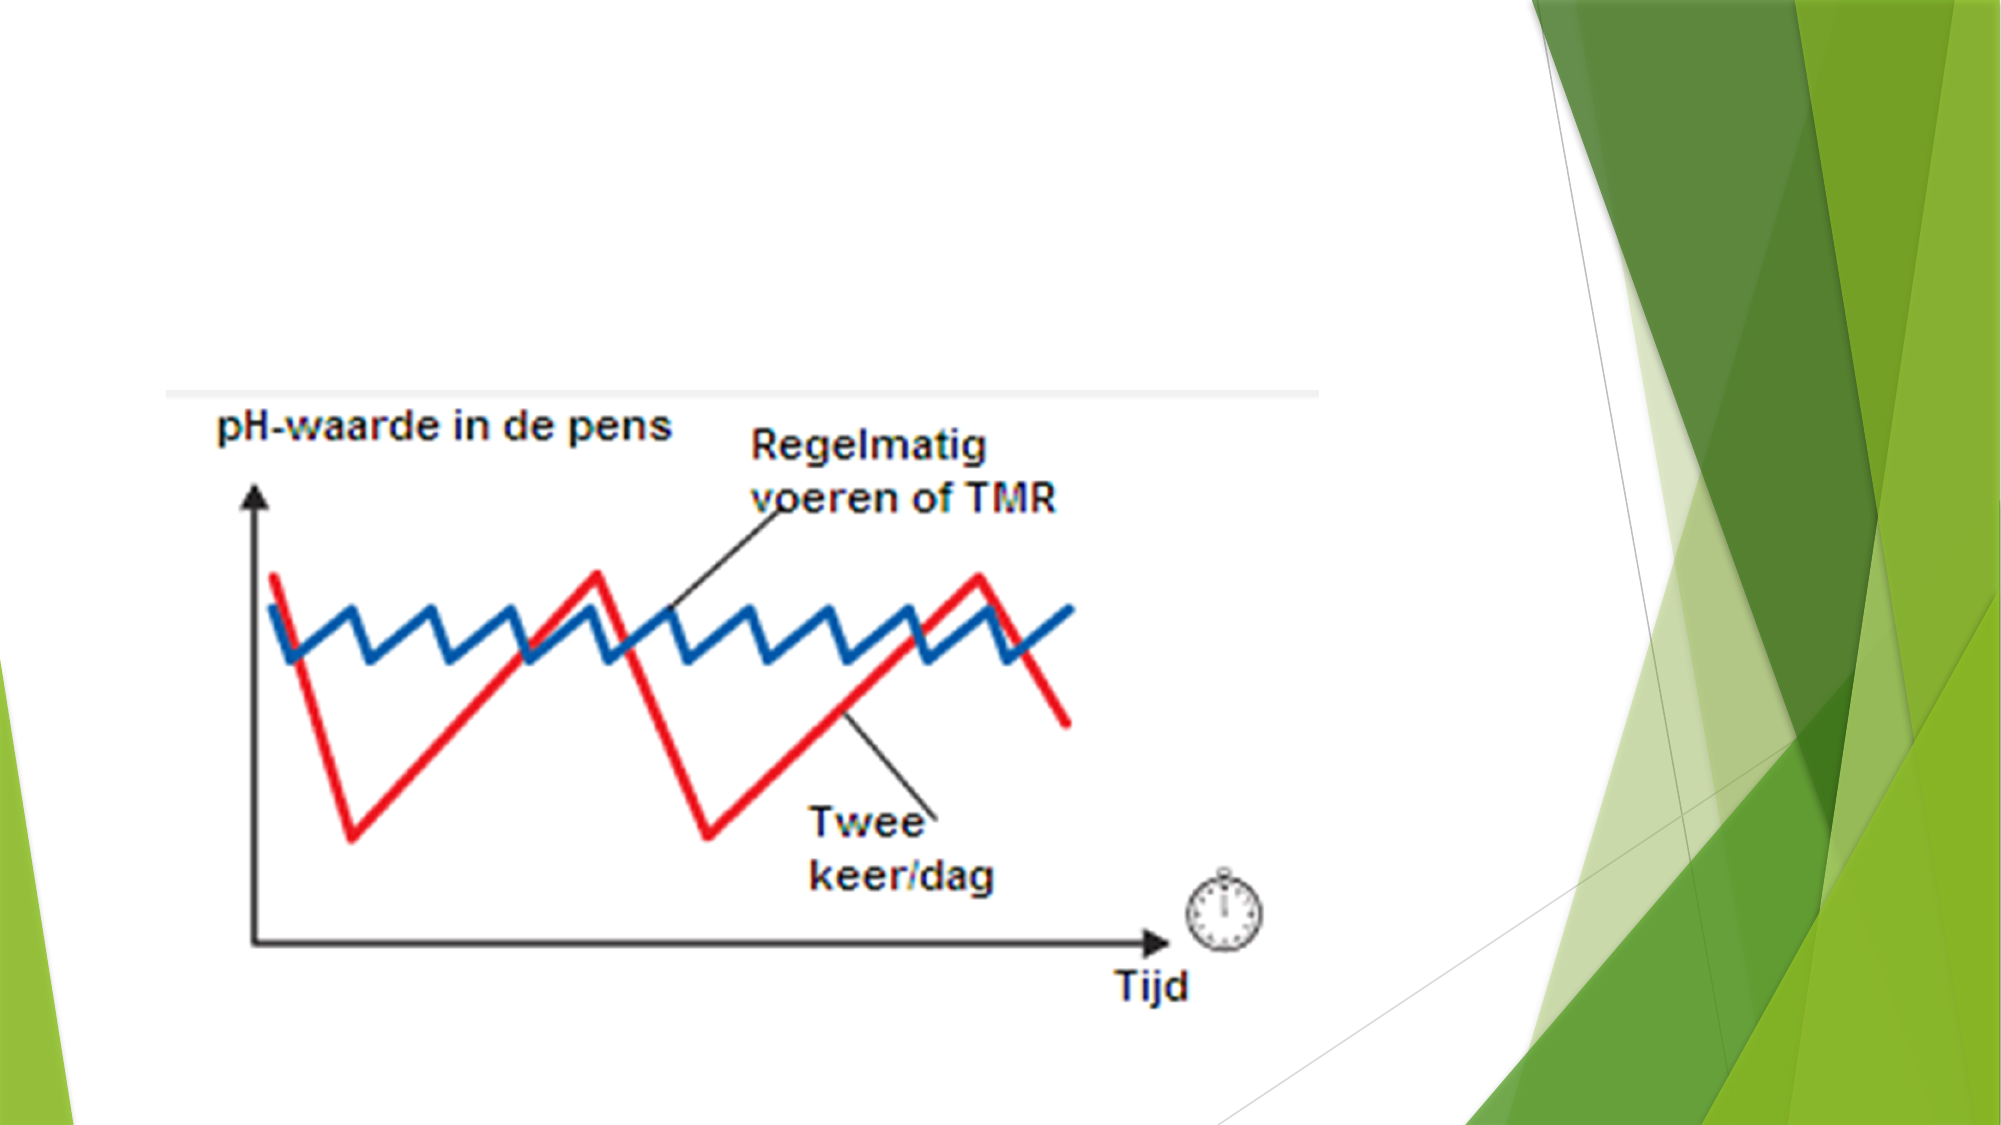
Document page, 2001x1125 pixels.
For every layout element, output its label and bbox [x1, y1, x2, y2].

list [165, 389, 1319, 1028]
